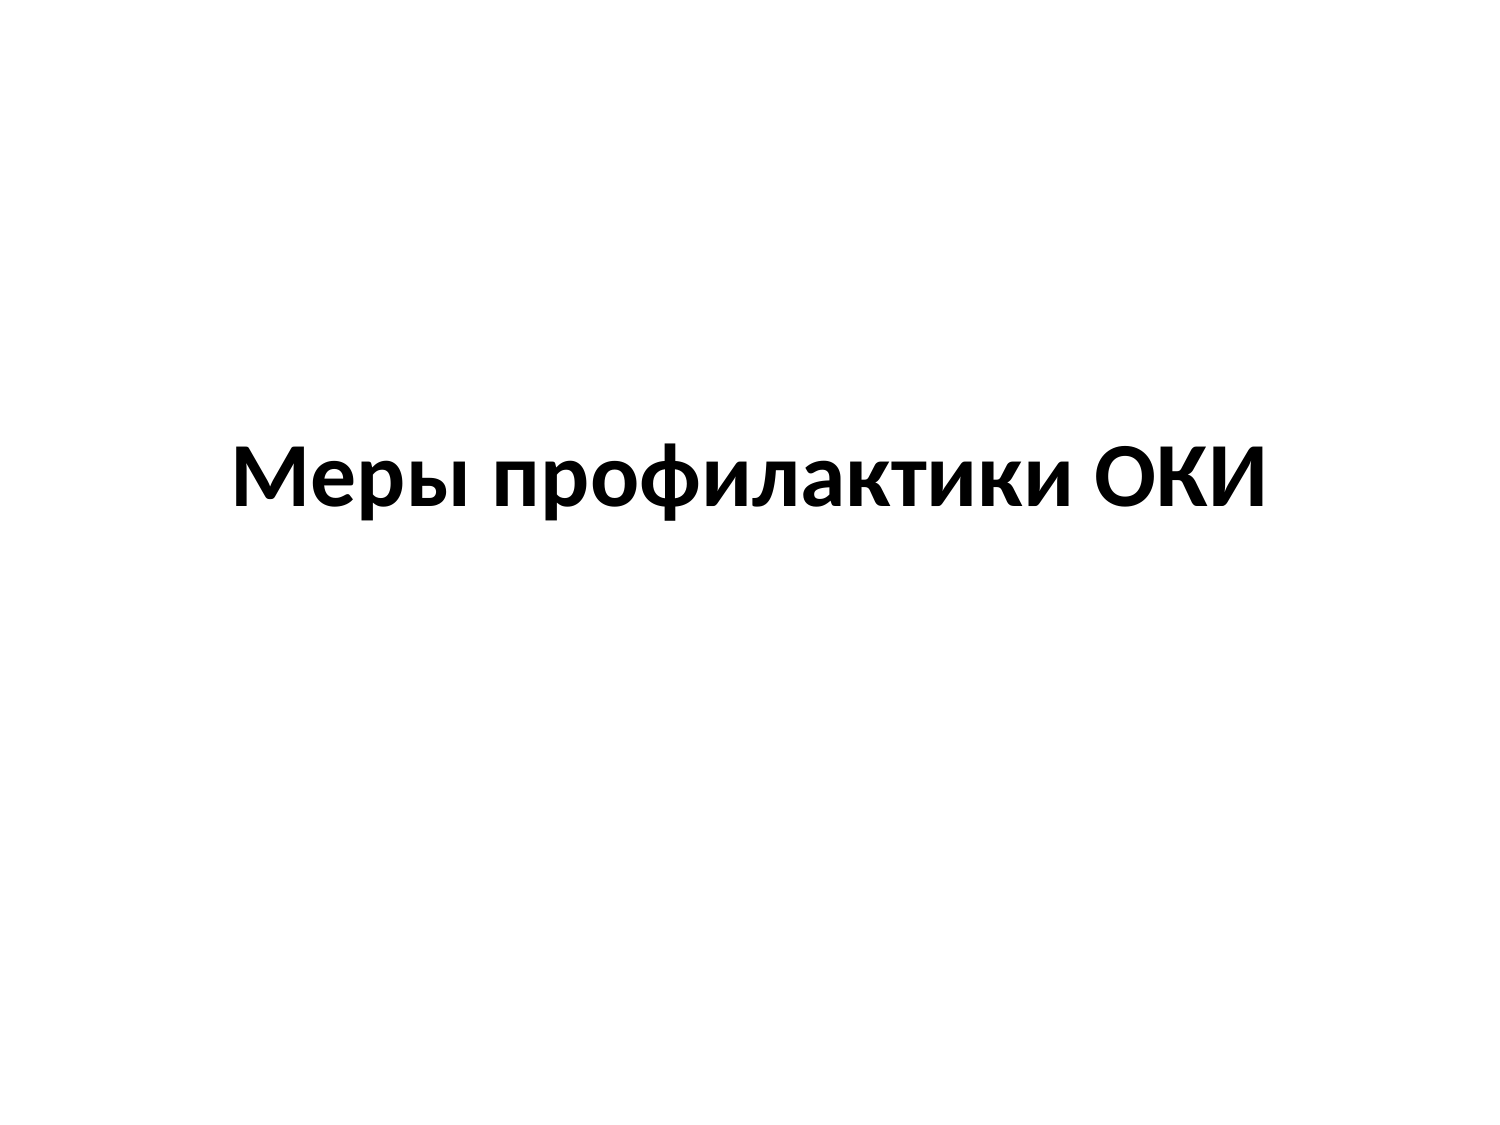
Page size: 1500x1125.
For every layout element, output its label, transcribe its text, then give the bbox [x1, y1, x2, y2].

title Меры профилактики ОКИ [112, 349, 1388, 591]
